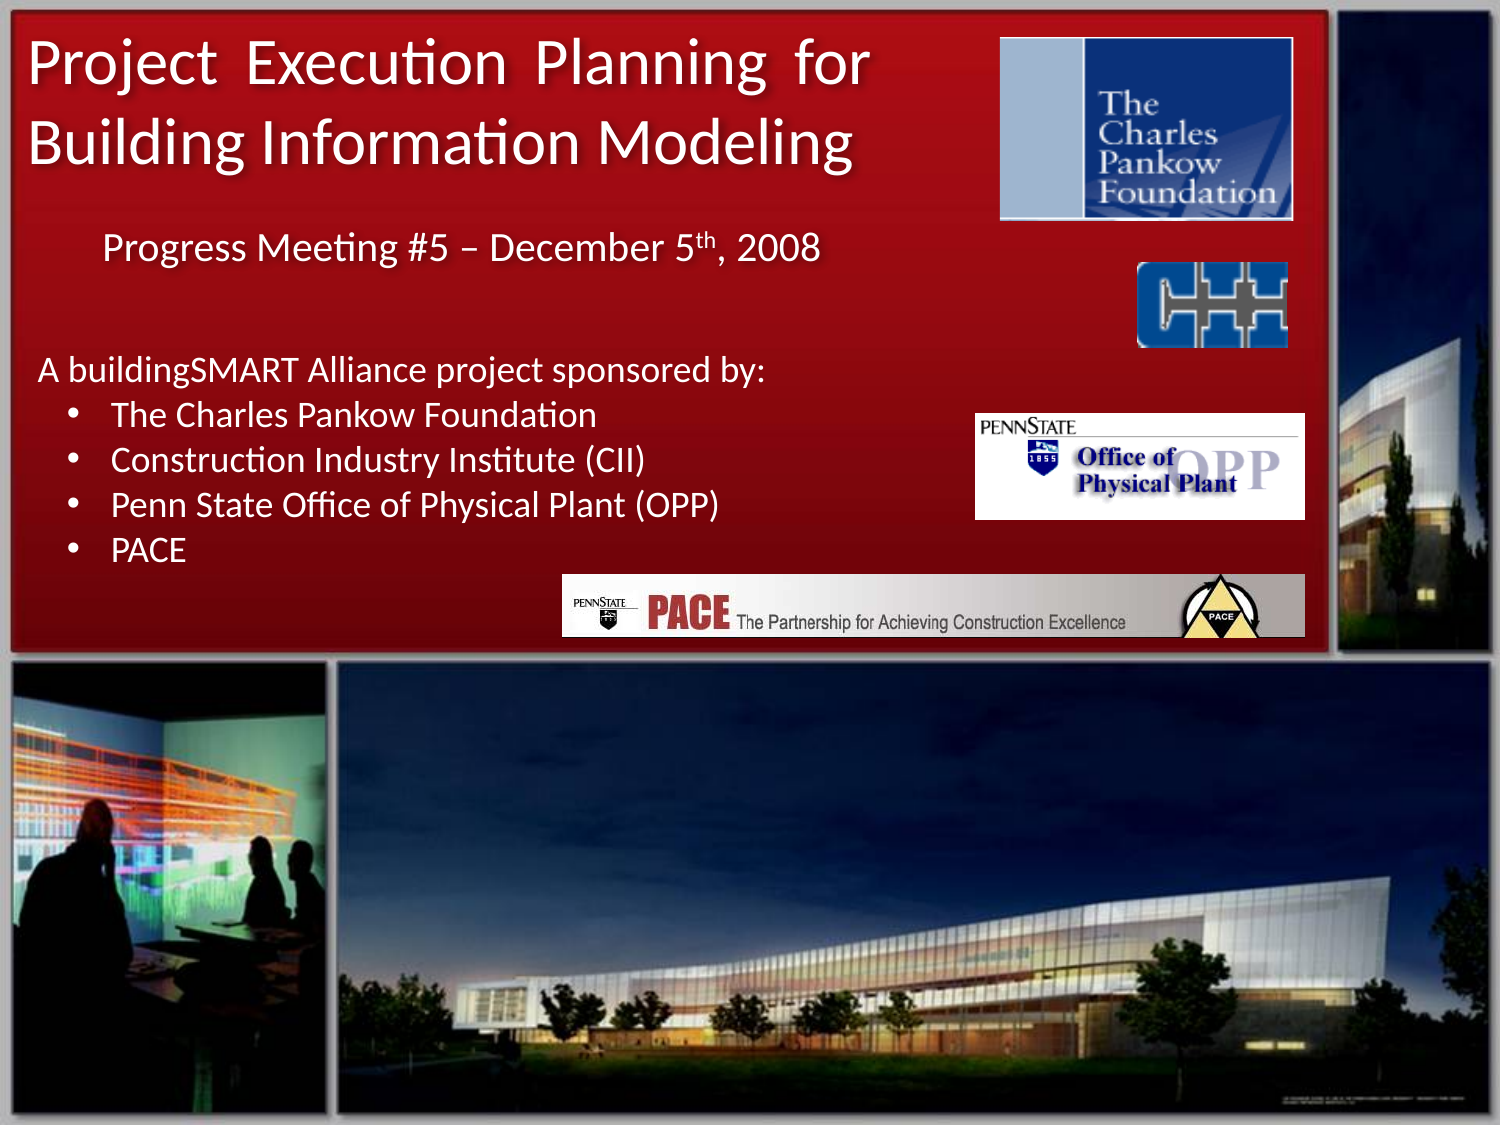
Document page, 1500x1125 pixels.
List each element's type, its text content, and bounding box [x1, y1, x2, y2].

text_box Progress Meeting #5 – December 5th, 2008 [87, 212, 975, 278]
picture [0, 0, 1500, 1125]
text_box A buildingSMART Alliance project sponsored by: The Charles Pankow Foundation Construction Industry Institute (CII) Penn State Office of Physical Plant (OPP) PACE [12, 337, 813, 578]
text_box Project Execution Planning for Building Information Modeling [12, 10, 888, 186]
